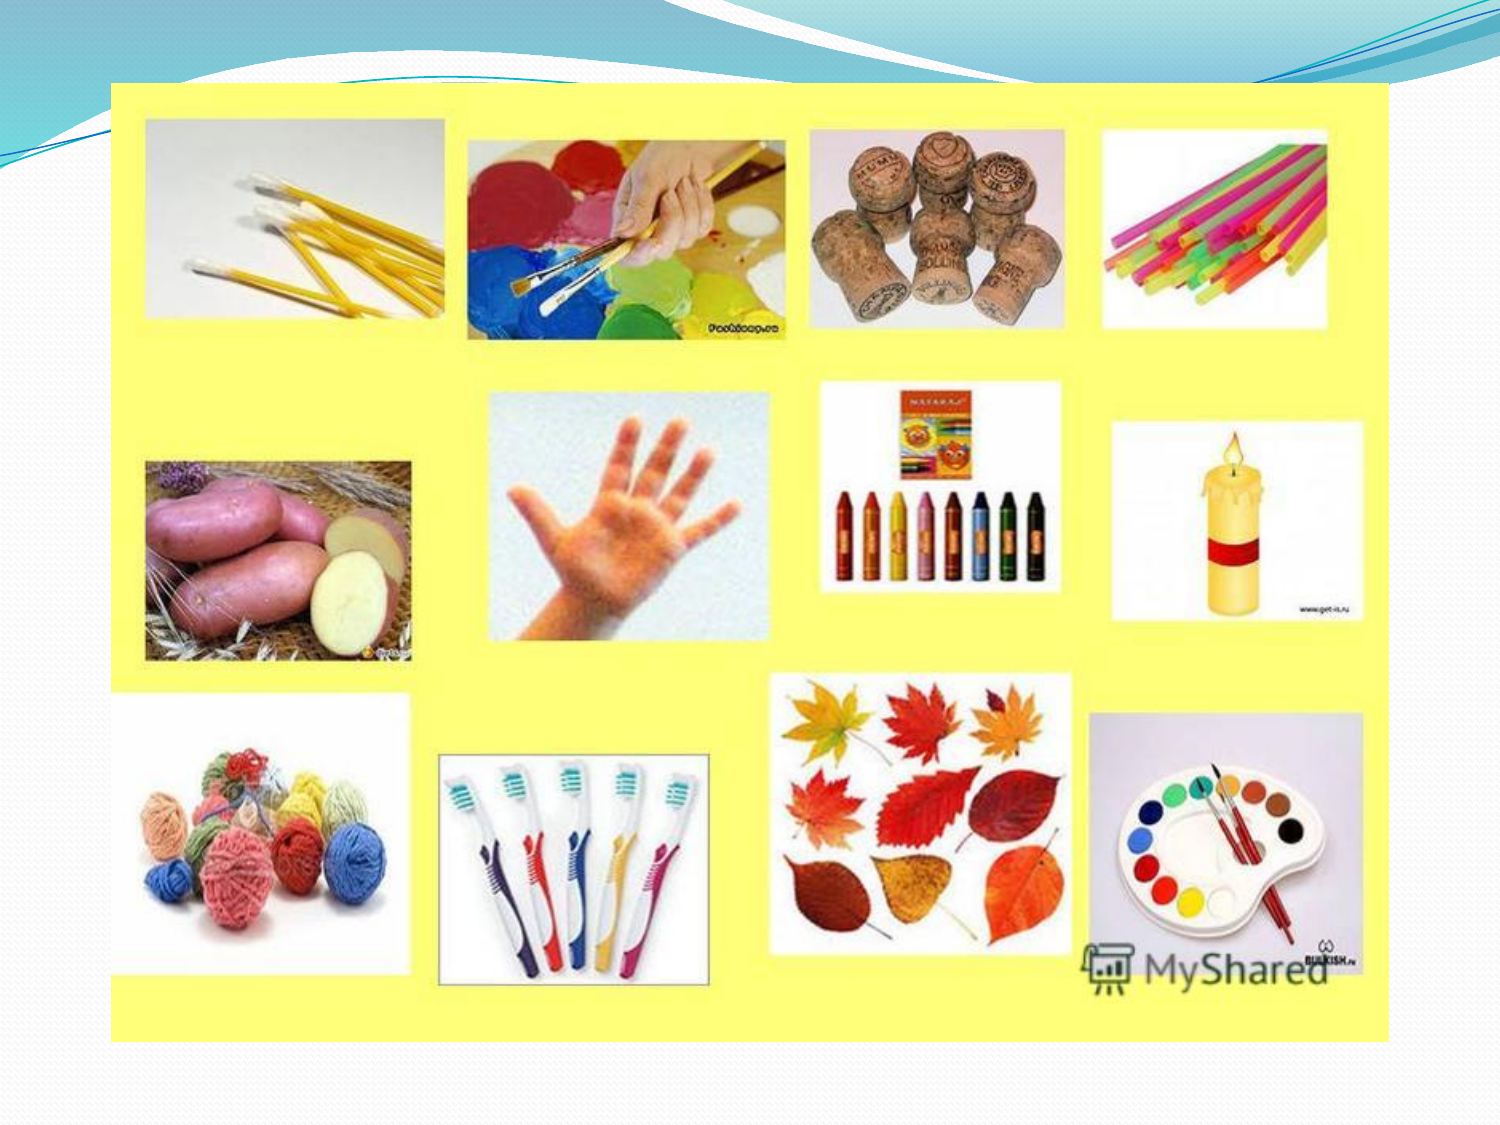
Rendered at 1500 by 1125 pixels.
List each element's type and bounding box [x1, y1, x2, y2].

picture [111, 83, 1389, 1042]
